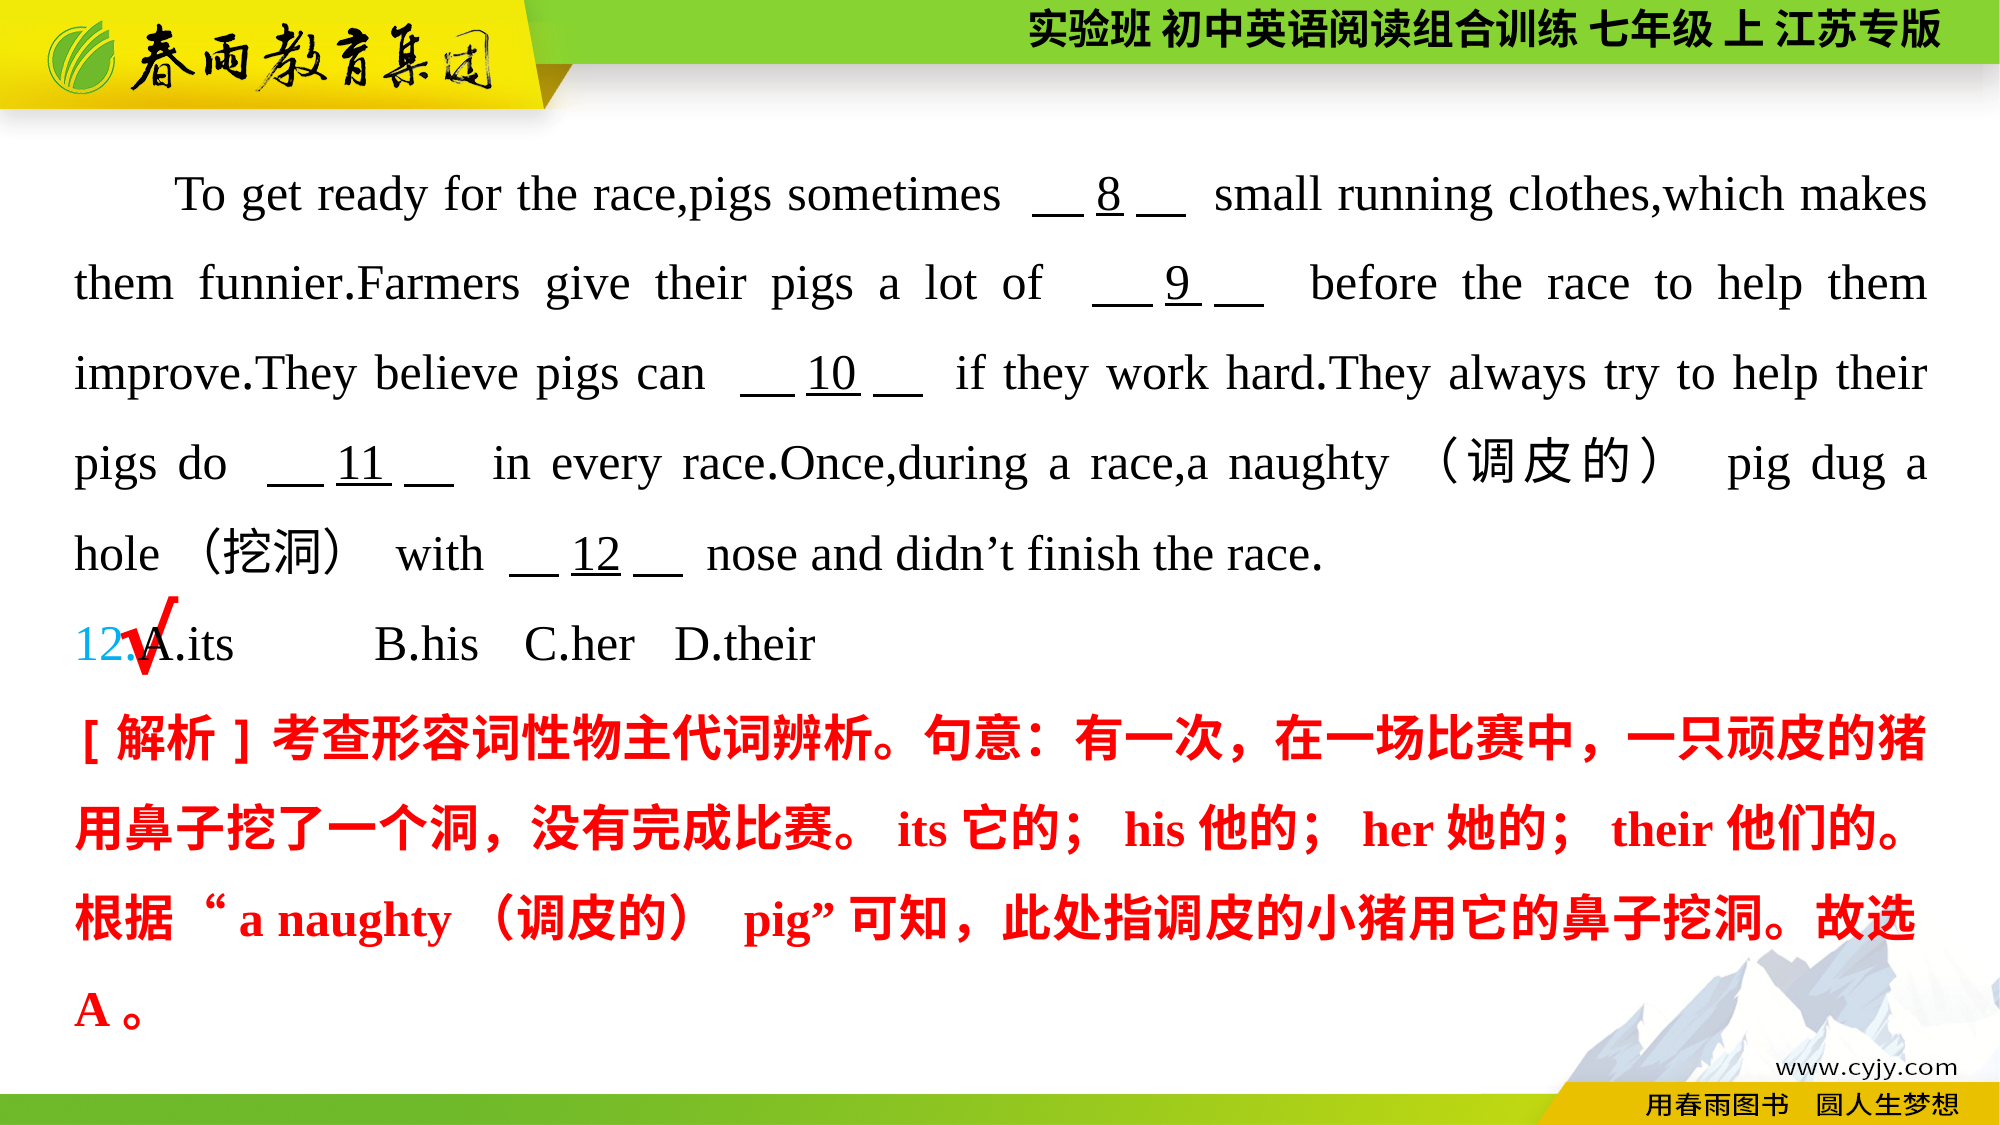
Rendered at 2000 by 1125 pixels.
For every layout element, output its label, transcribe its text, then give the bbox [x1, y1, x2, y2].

text_box [解析]考查形容词性物主代词辨析。句意：有一次，在一场比赛中，一只顽皮的猪用鼻子挖了一个洞，没有完成比赛。its它的；his他的；her她的；their他们的。根据“a naughty（调皮的） pig”可知，此处指调皮的小猪用它的鼻子挖洞。故选A。 [59, 668, 1944, 1044]
picture [0, 0, 2000, 1125]
list To get ready for the race,pigs sometimes 8 small running clothes,which makes them funnier.Farmers give their pigs a lot of 9 before the race to help them improve.They believe pigs can 10 if they work hard.They always try to help their pigs do 11 in every race.Once,during a race,a naughty（调皮的） pig dug a hole（挖洞） with 12 nose and didn’t finish the race. 12.A.its B.his C.her D.their [59, 122, 1944, 668]
